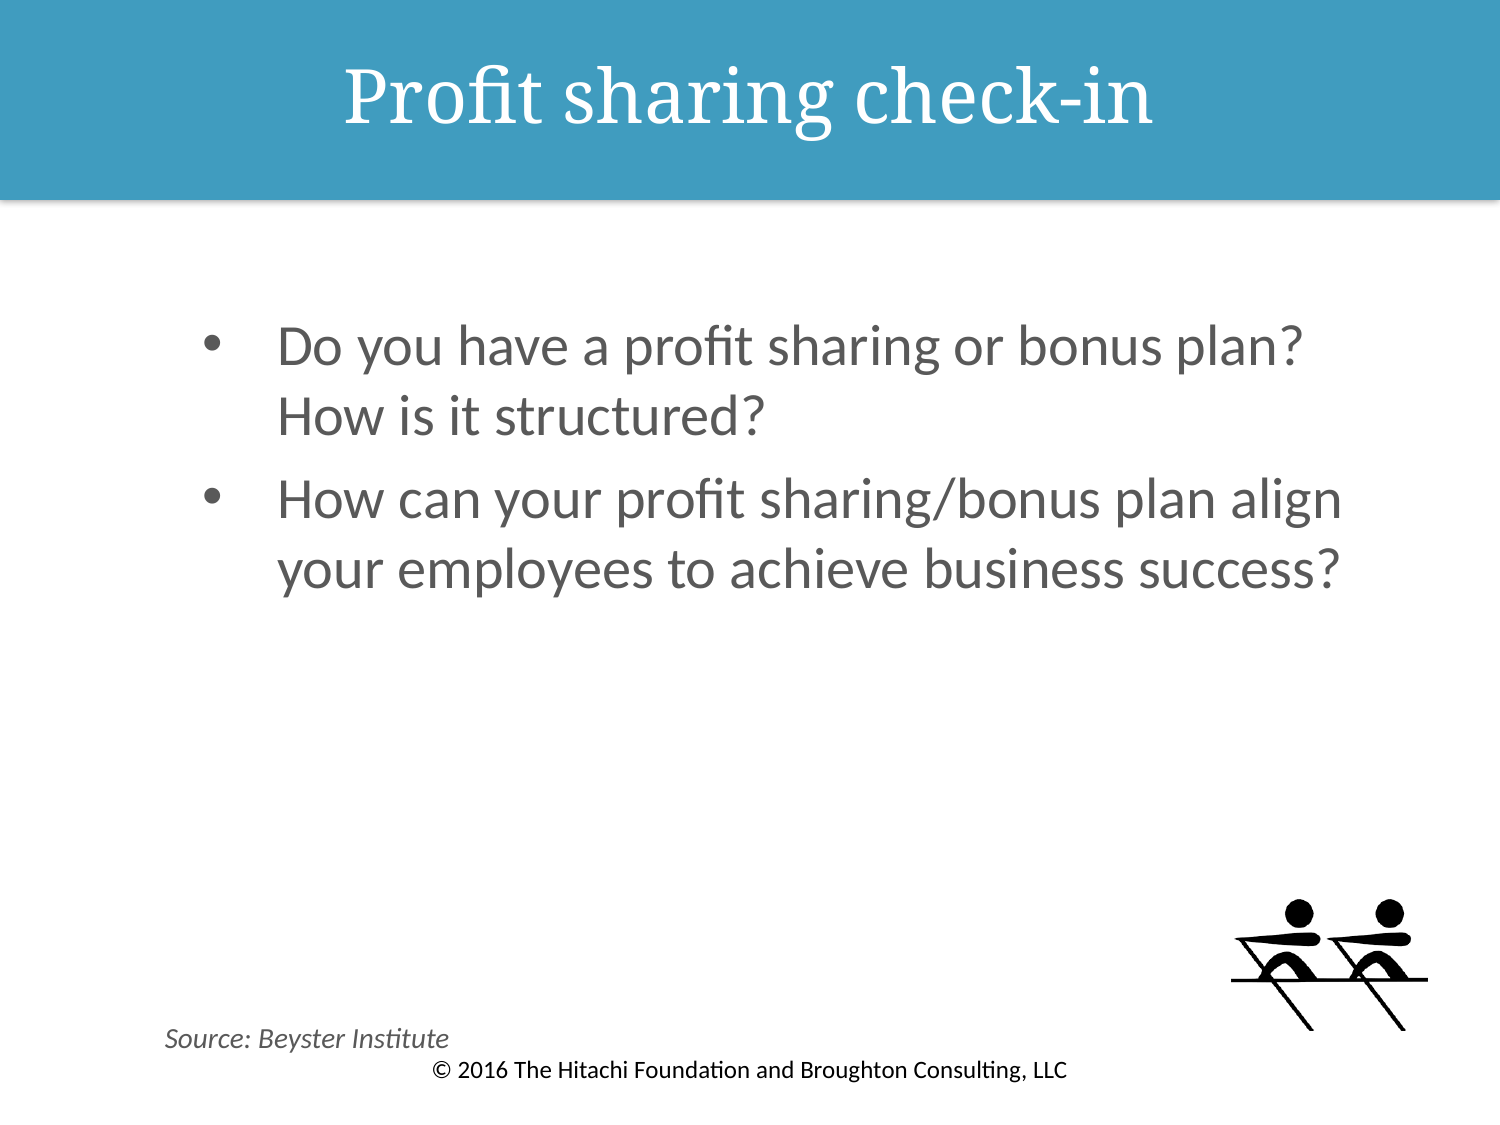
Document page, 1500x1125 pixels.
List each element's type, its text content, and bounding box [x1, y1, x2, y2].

title Profit sharing check-in [112, 24, 1388, 163]
text_box Do you have a profit sharing or bonus plan? How is it structured? How can your profit sharing/bonus plan align your employees to achieve business success? [112, 299, 1375, 608]
picture [1230, 899, 1428, 1031]
text_box Source: Beyster Institute [75, 1012, 563, 1063]
